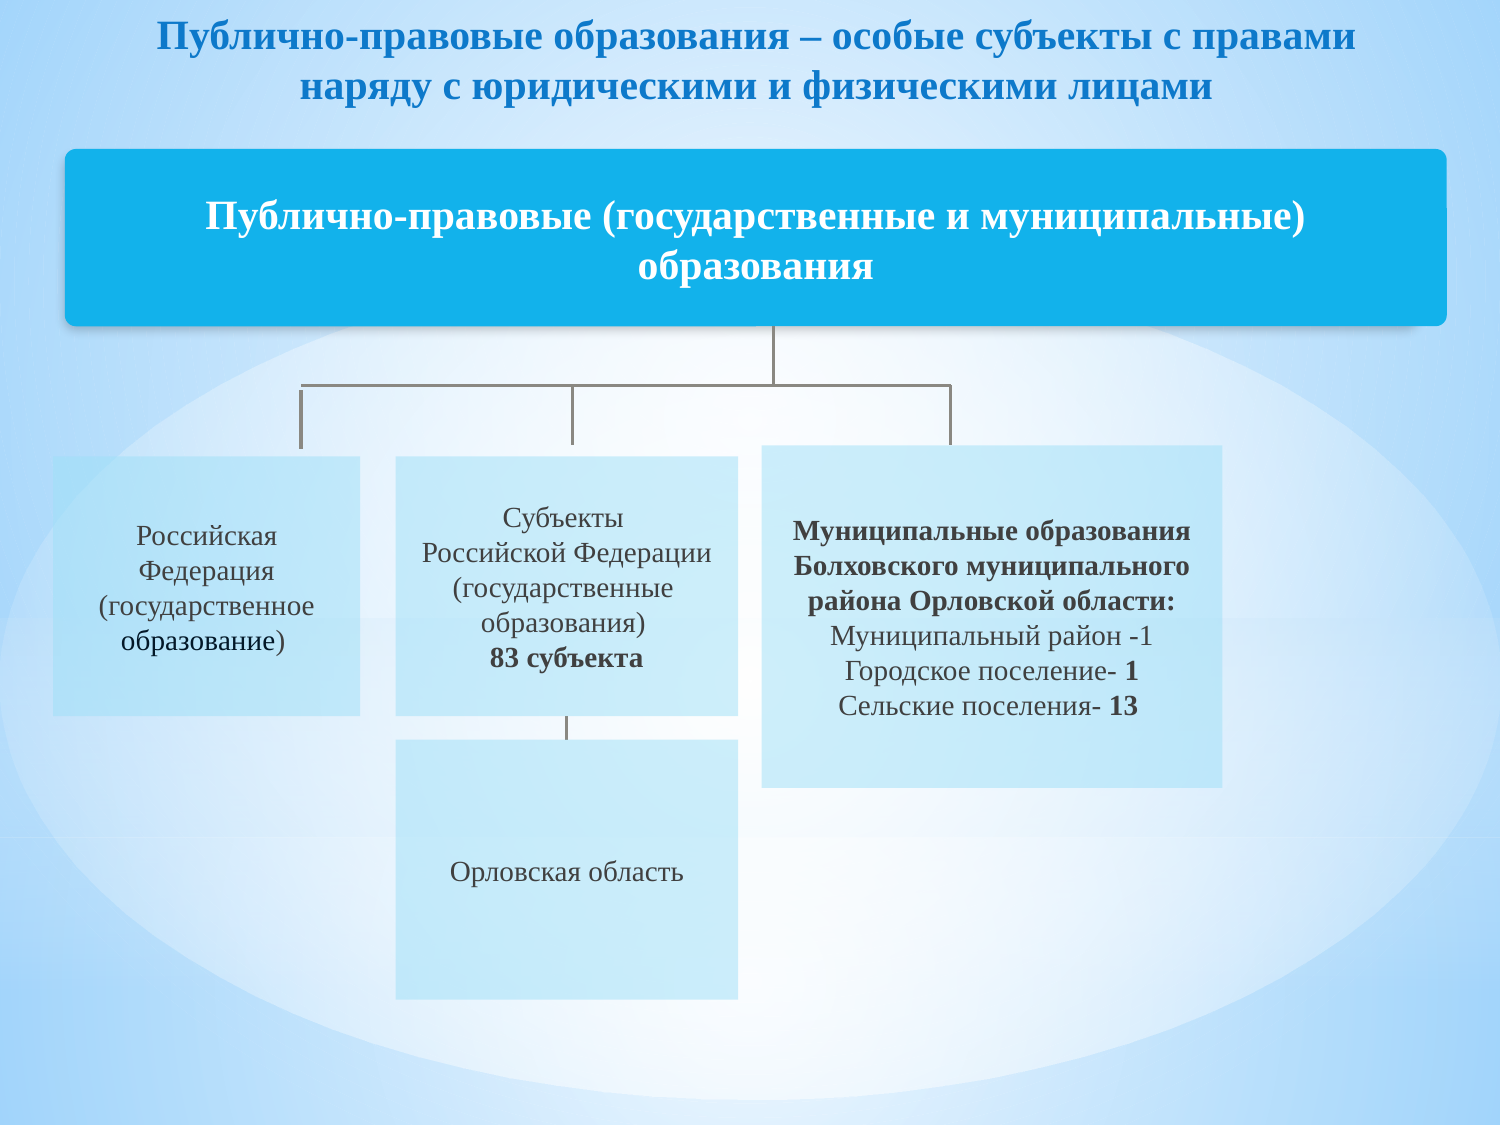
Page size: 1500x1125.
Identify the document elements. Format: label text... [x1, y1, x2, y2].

text_box Публично-правовые образования – особые субъекты с правами наряду с юридическими и физическими лицами [112, 11, 1412, 104]
text_box Орловская область [394, 738, 740, 1001]
text_box Российская Федерация (государственное образование) [52, 455, 361, 717]
text_box Субъекты Российской Федерации (государственные образования) 83 субъекта [394, 455, 740, 717]
text_box Муниципальные образования Болховского муниципального района Орловской области: Муниципальный район -1 Городское поселение- 1 Сельские поселения- 13 [760, 444, 1224, 789]
text_box Публично-правовые (государственные и муниципальные) образования [62, 146, 1449, 329]
